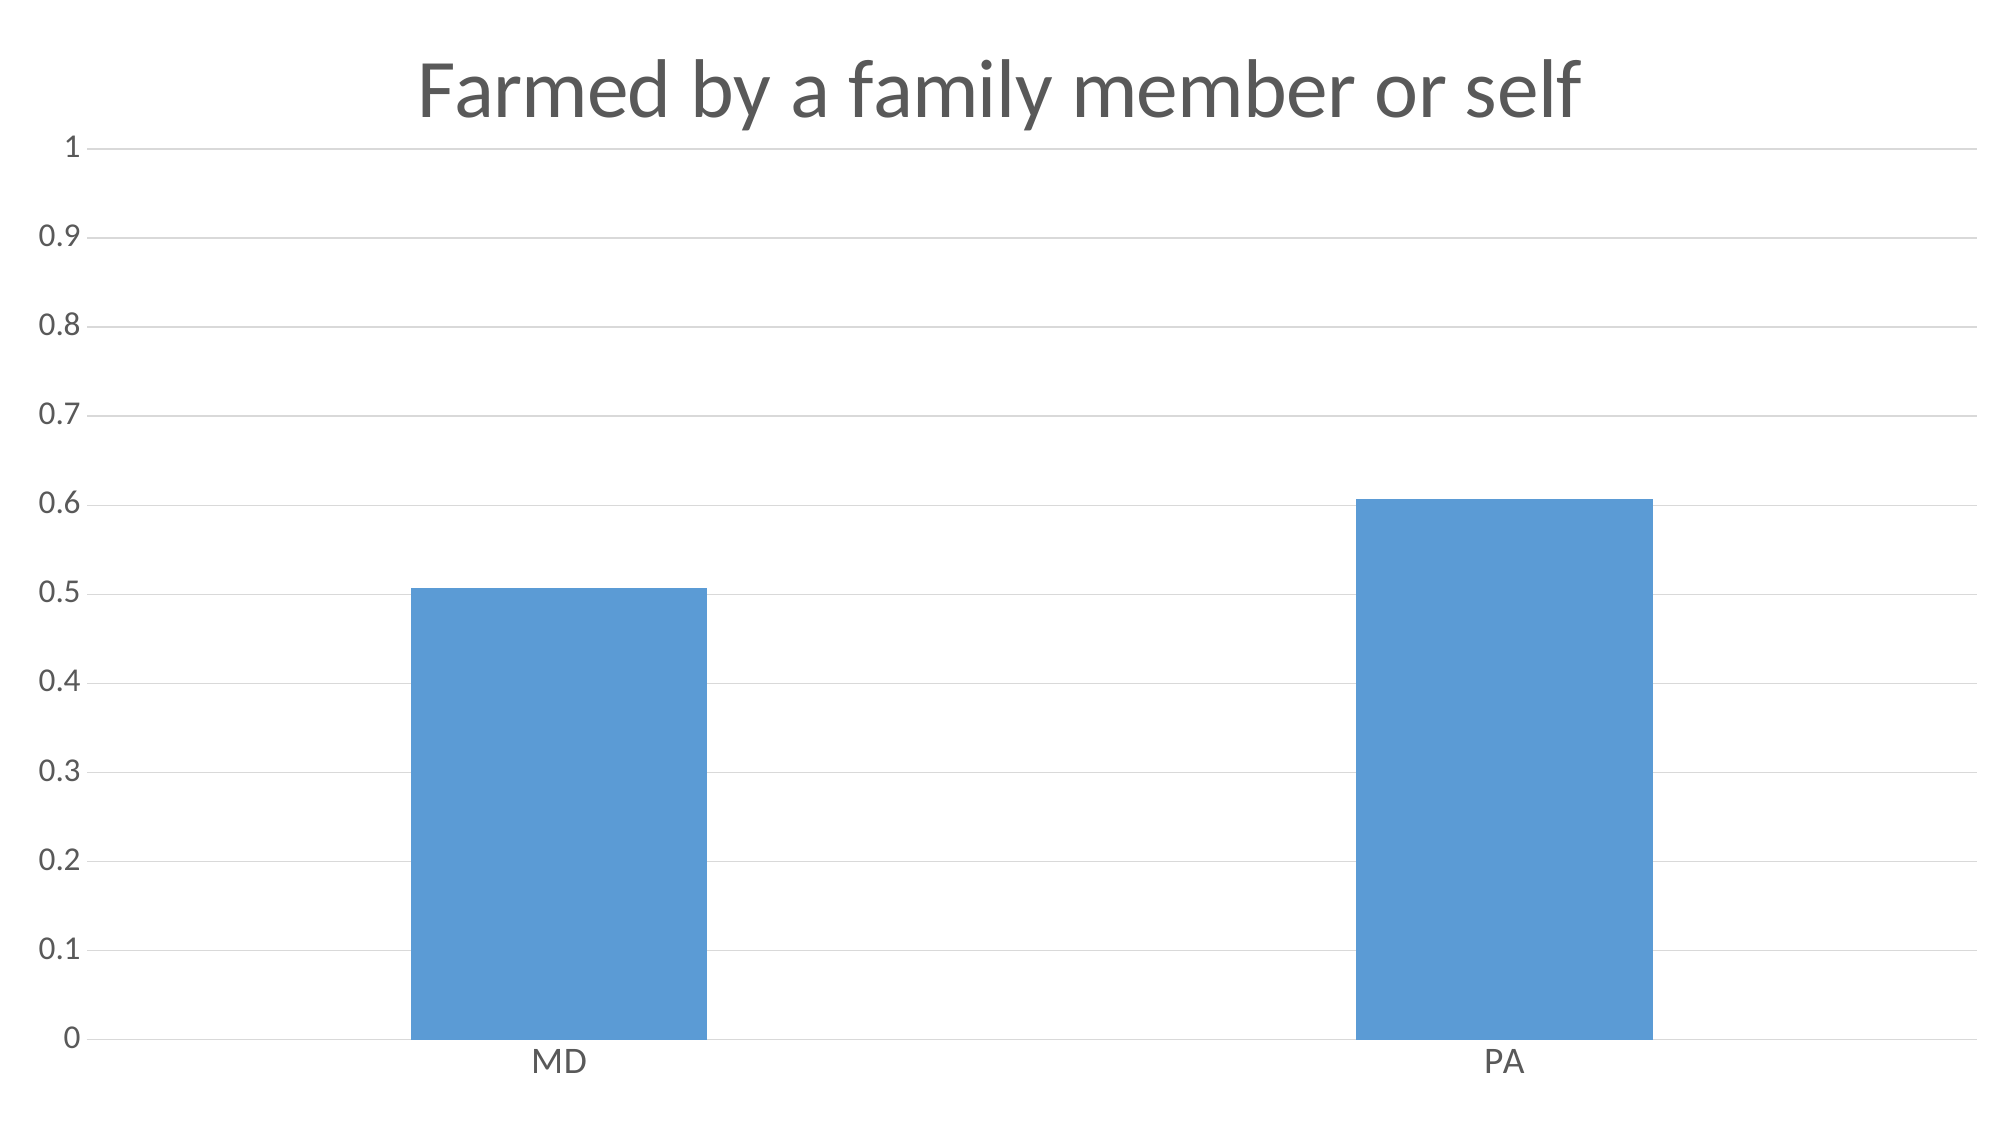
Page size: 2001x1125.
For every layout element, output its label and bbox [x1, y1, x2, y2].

chart [0, 0, 2000, 1125]
